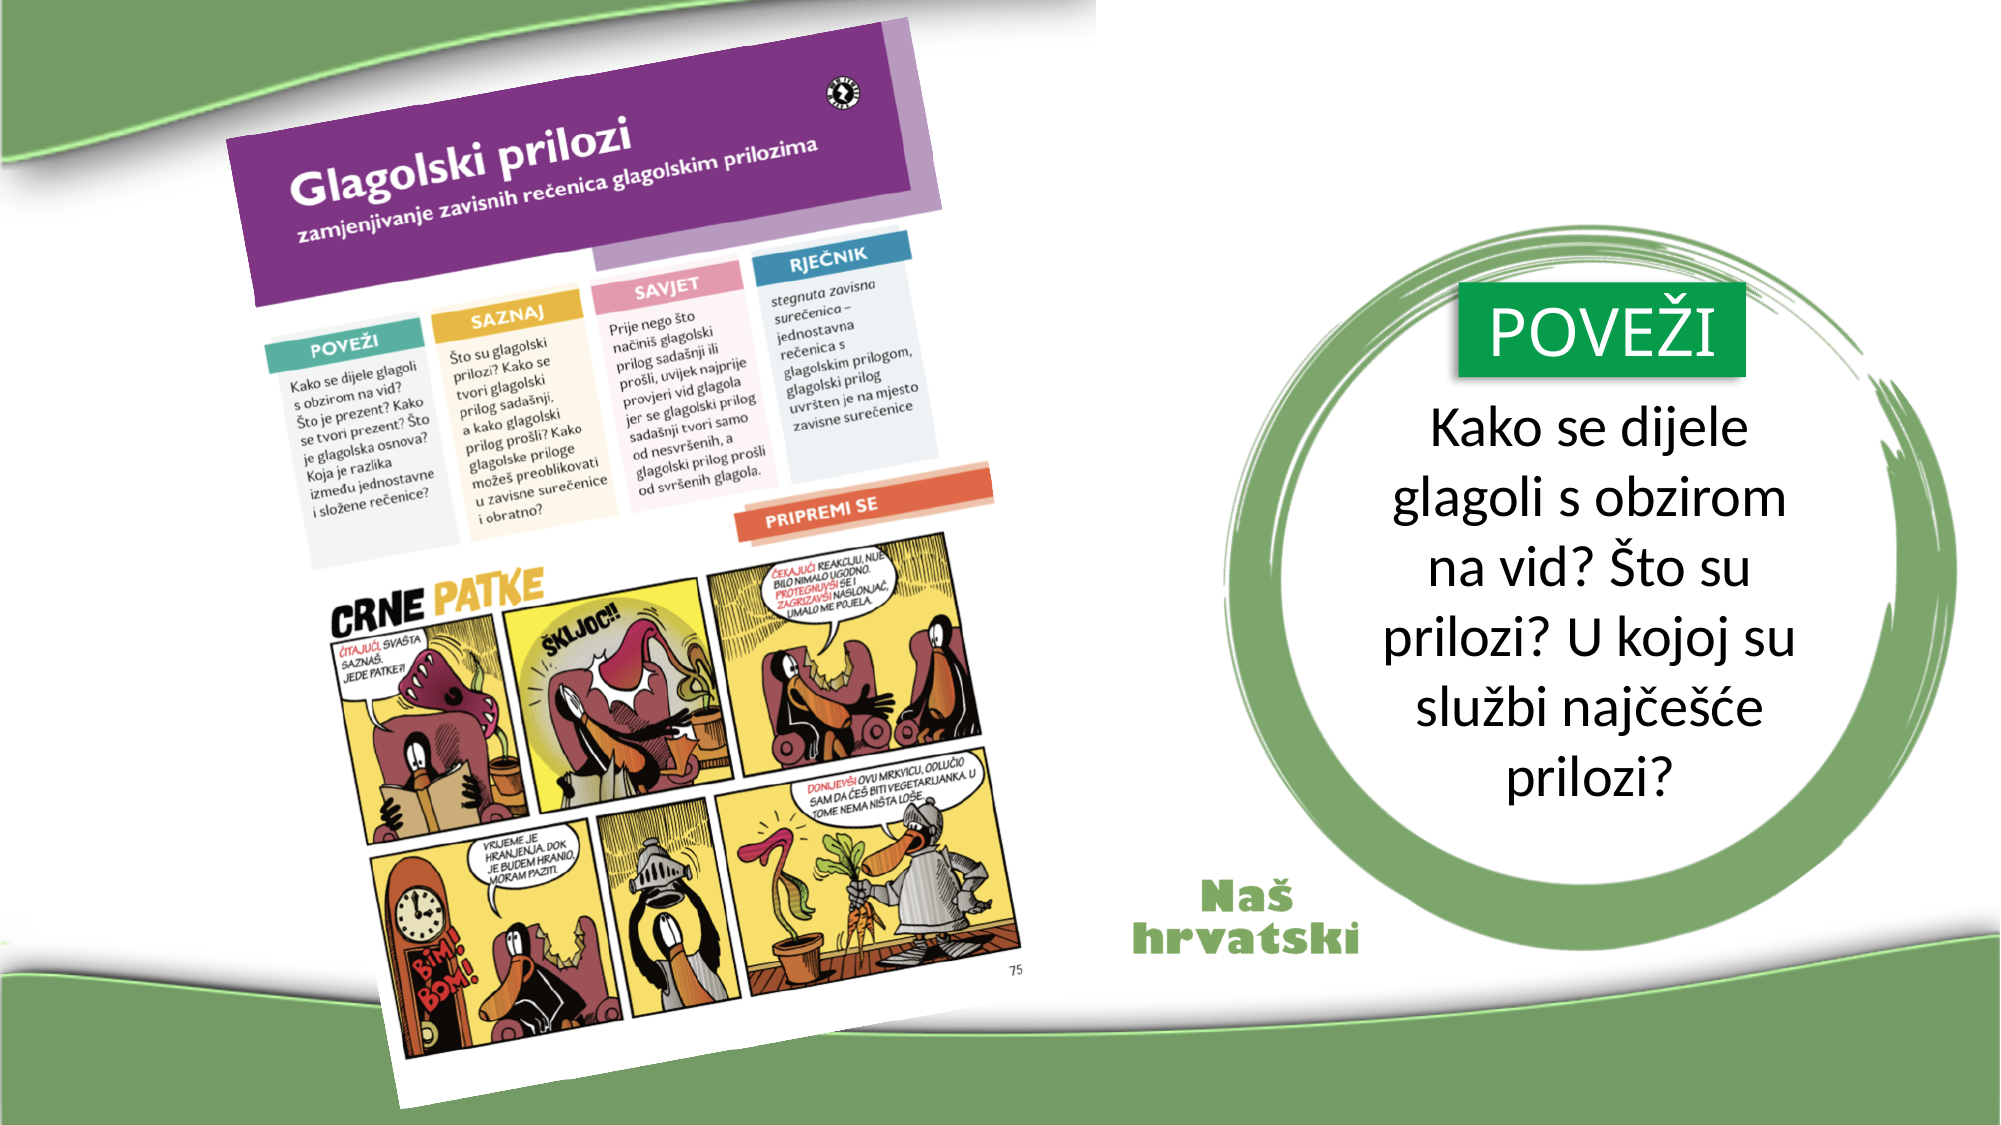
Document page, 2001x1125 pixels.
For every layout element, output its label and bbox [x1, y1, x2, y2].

picture [226, 0, 1955, 1125]
